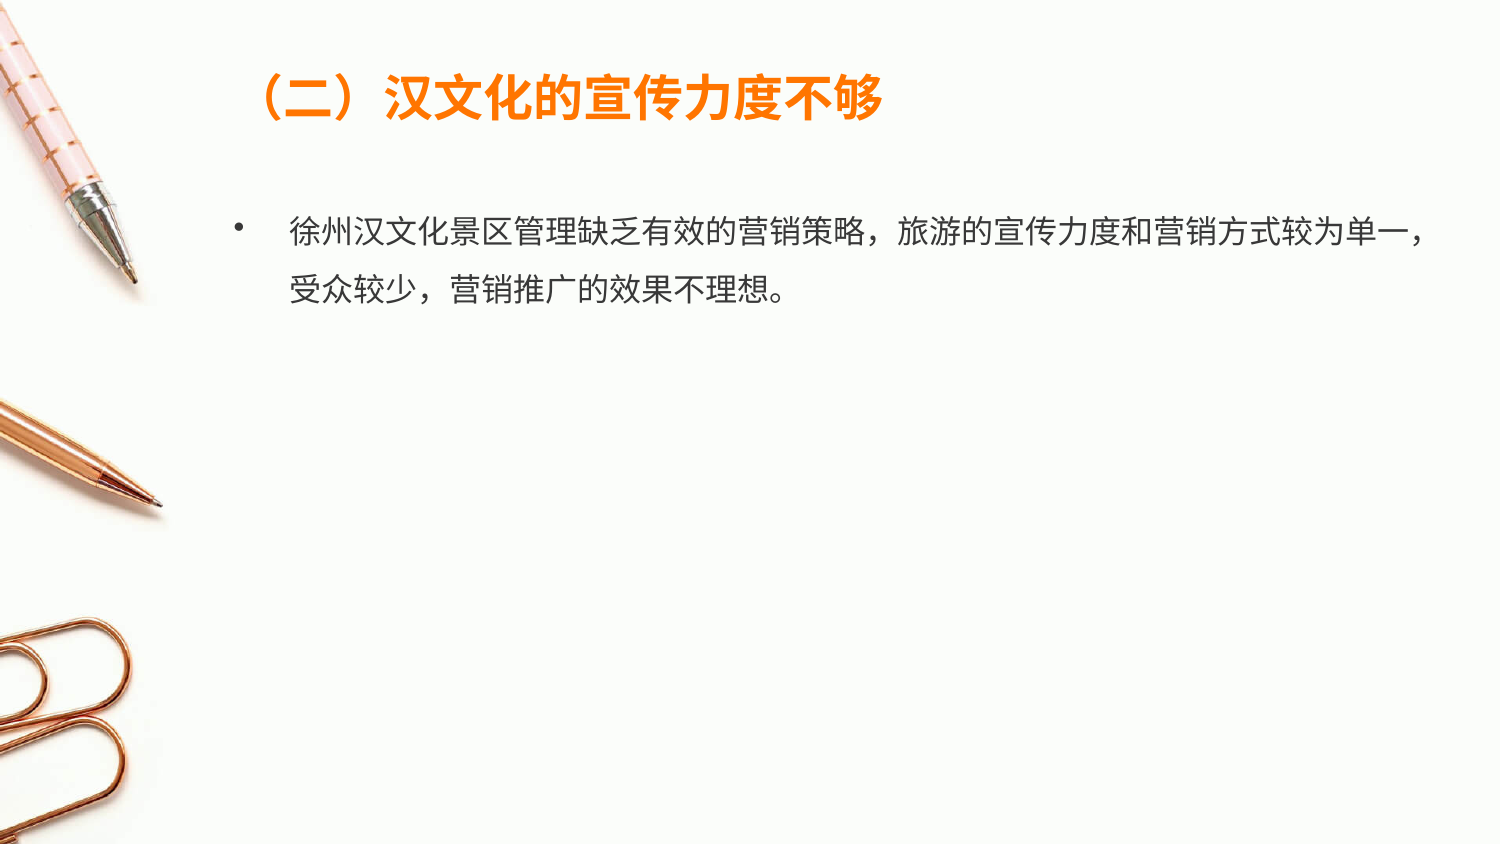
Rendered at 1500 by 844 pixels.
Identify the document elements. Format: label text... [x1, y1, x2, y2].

text_box 徐州汉文化景区管理缺乏有效的营销策略，旅游的宣传力度和营销方式较为单一，受众较少，营销推广的效果不理想。 [218, 185, 1436, 411]
picture [0, 0, 1500, 844]
text_box （二）汉文化的宣传力度不够 [218, 51, 1451, 143]
